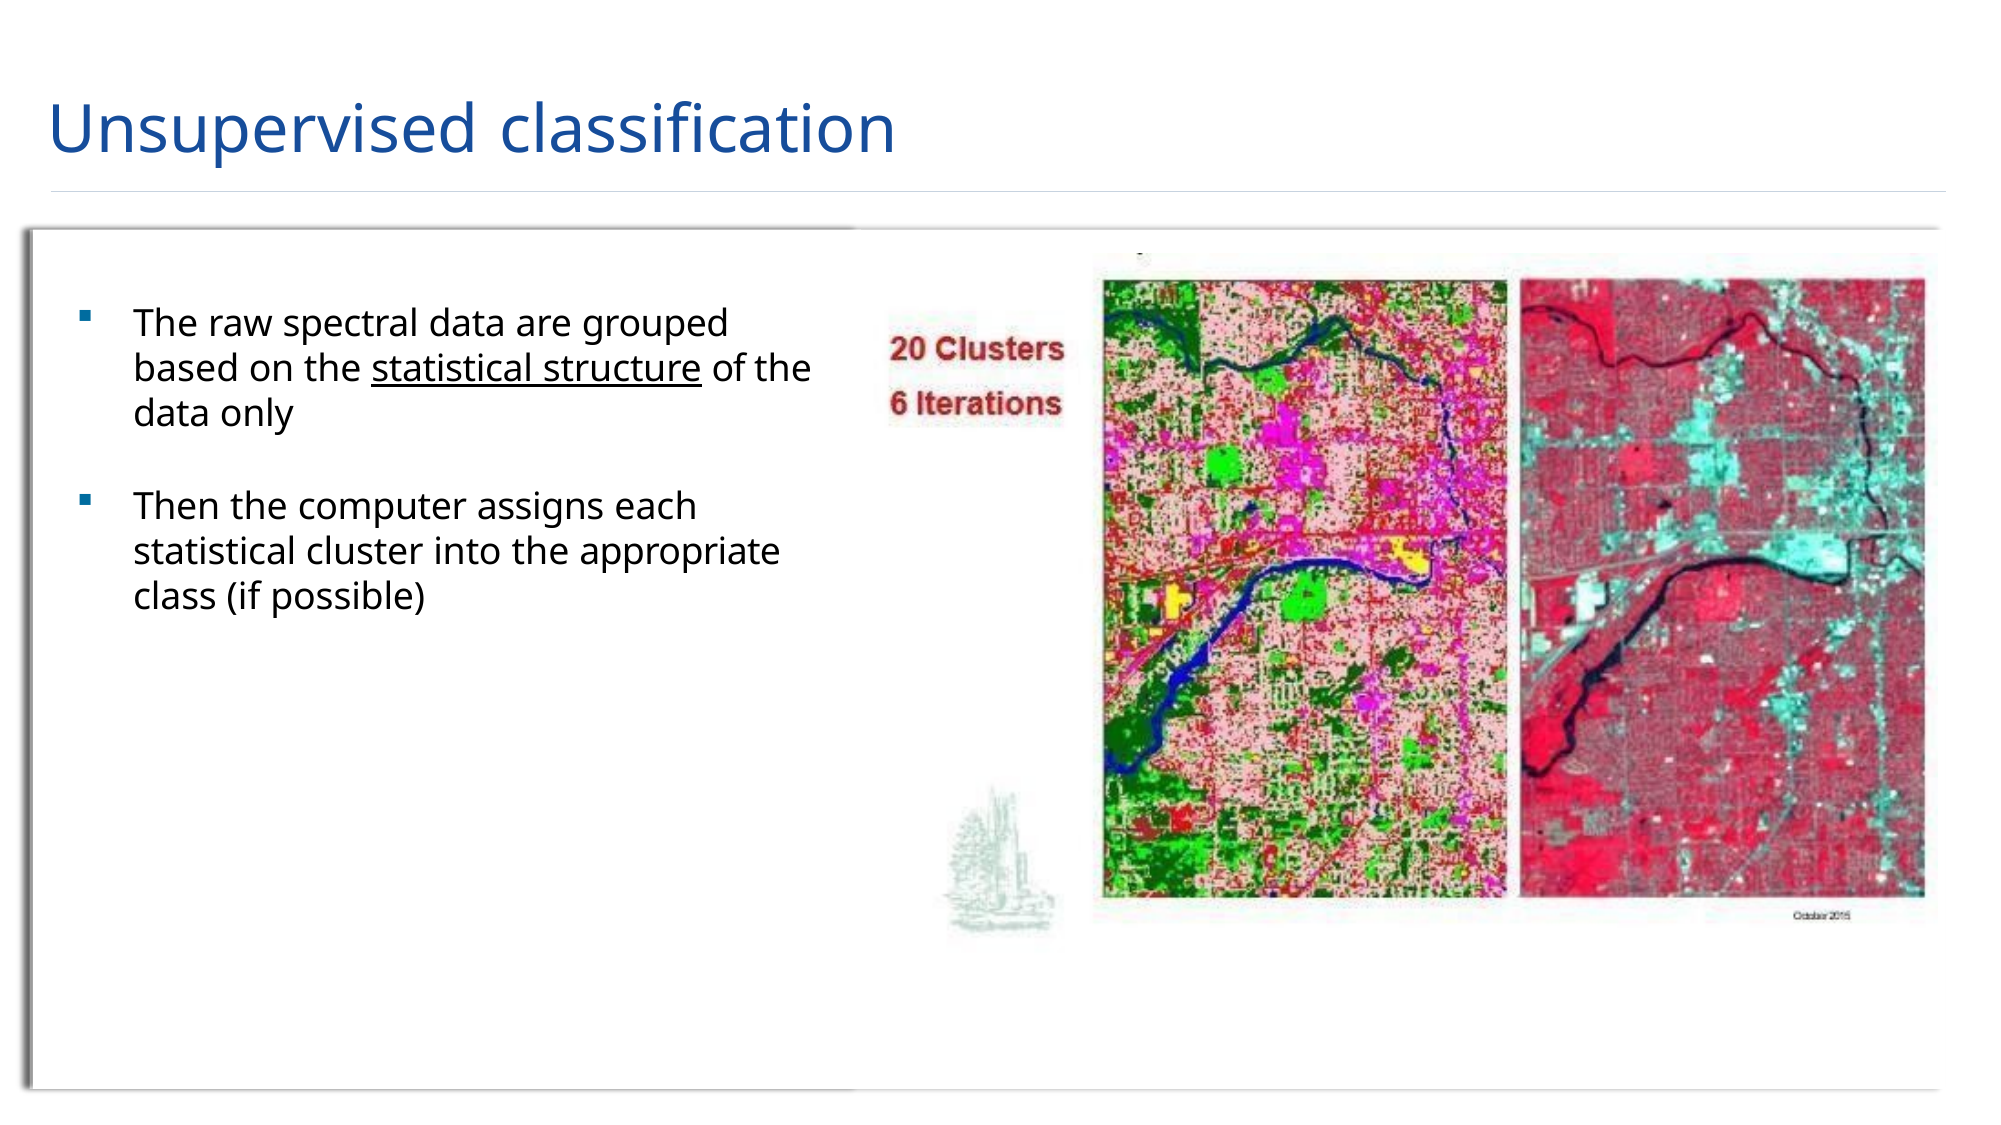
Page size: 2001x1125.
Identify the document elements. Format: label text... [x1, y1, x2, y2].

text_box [865, 223, 1946, 1096]
picture [860, 252, 1938, 960]
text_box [16, 220, 863, 1098]
title Unsupervised classification [47, 38, 1953, 228]
